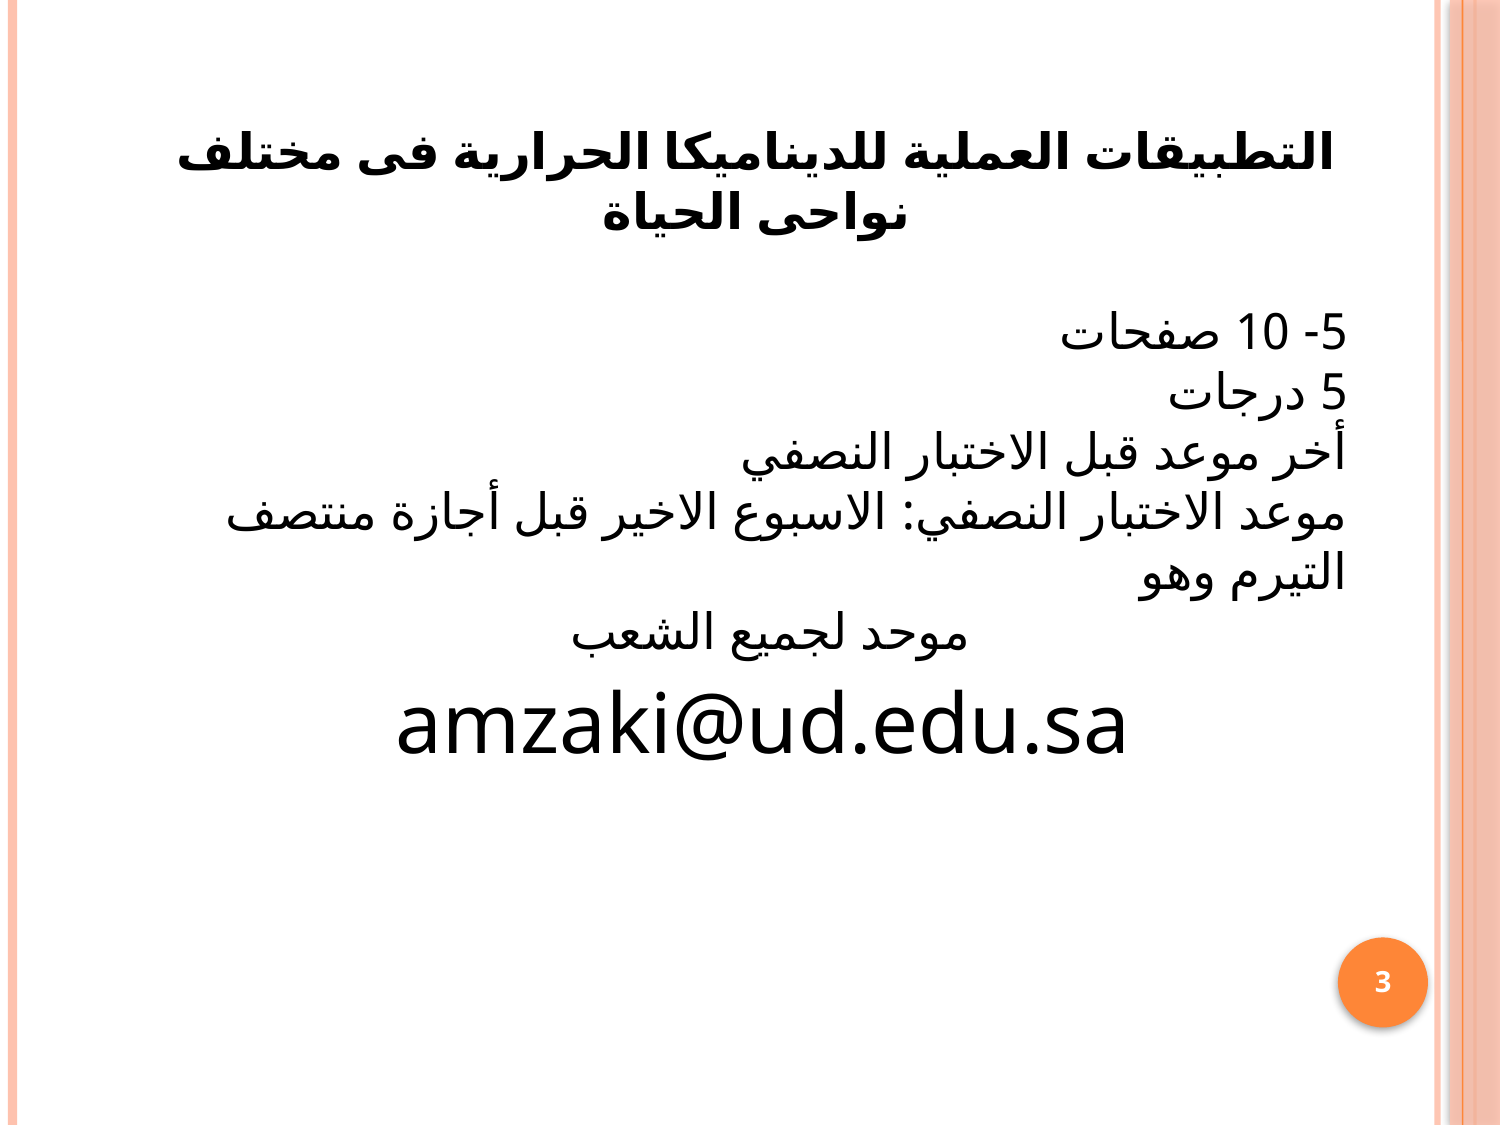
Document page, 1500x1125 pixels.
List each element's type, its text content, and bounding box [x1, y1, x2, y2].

slide_number 3 [1333, 940, 1434, 1027]
text_box amzaki@ud.edu.sa [381, 668, 1146, 778]
text_box التطبيقات العملية للديناميكا الحرارية فى مختلف نواحى الحياة 5- 10 صفحات 5 درجات أخر موعد قبل الاختبار النصفي موعد الاختبار النصفي: الاسبوع الاخير قبل أجازة منتصف التيرم وهو موحد لجميع الشعب [149, 112, 1363, 668]
